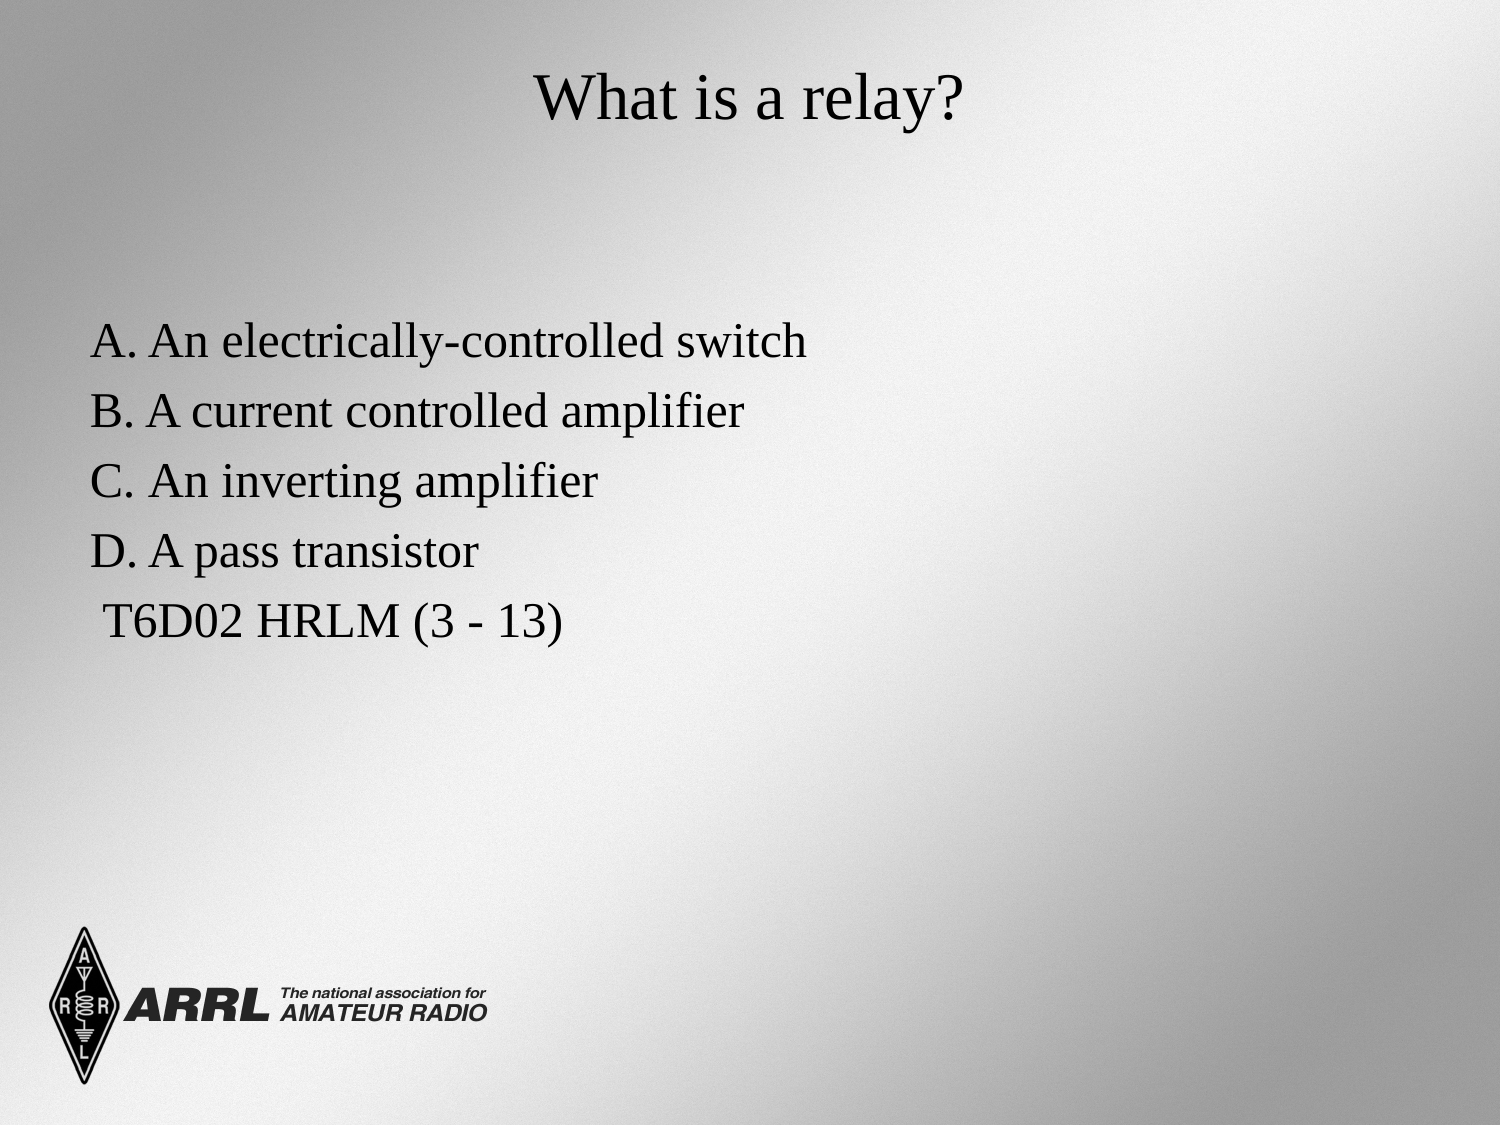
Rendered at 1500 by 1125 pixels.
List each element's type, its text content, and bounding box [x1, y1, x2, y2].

title What is a relay? [75, 45, 1425, 233]
picture [0, 0, 1500, 1125]
list A. An electrically-controlled switch B. A current controlled amplifier C. An inverting amplifier D. A pass transistor T6D02 HRLM (3 - 13) [75, 299, 1425, 1005]
